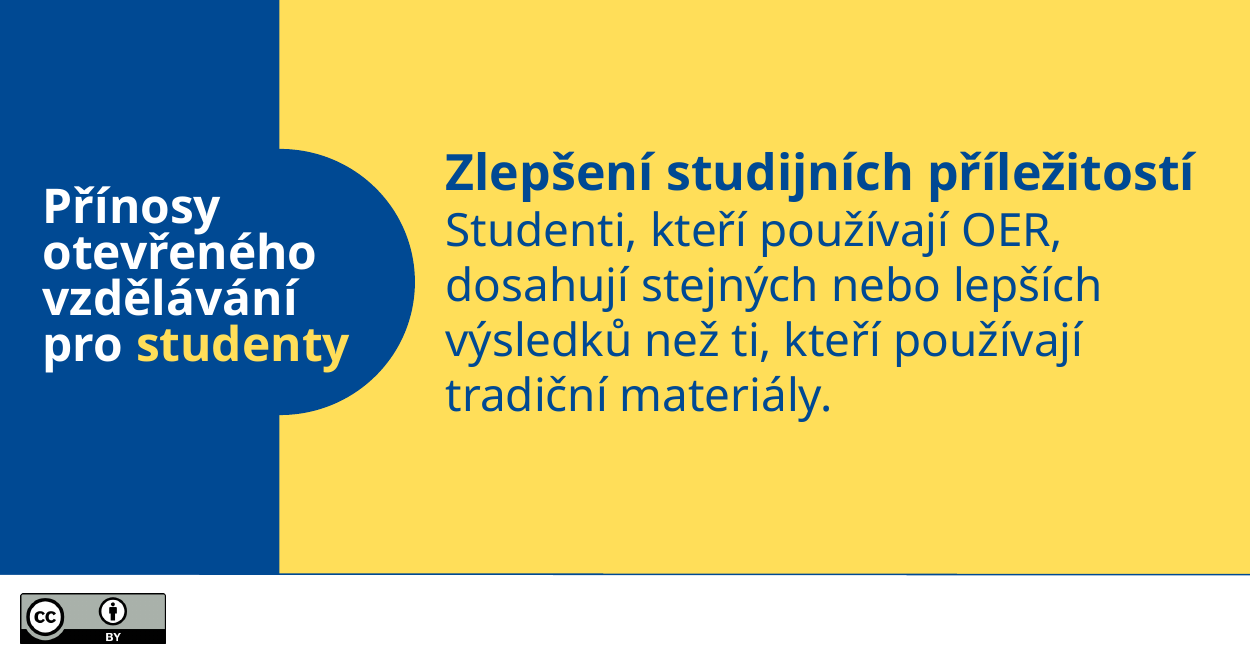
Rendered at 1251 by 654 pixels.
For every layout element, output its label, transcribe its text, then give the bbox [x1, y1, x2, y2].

text_box [196, 386, 365, 416]
text_box Zlepšení studijních příležitostí Studenti, kteří používají OER, dosahují stejných nebo lepších výsledků než ti, kteří používají tradiční materiály. [430, 125, 1250, 436]
text_box [368, 181, 415, 383]
picture [20, 592, 166, 645]
text_box [0, 582, 1250, 654]
text_box Přínosy otevřeného vzdělávání pro studenty [27, 171, 368, 386]
text_box [206, 148, 355, 171]
text_box [0, 0, 280, 573]
